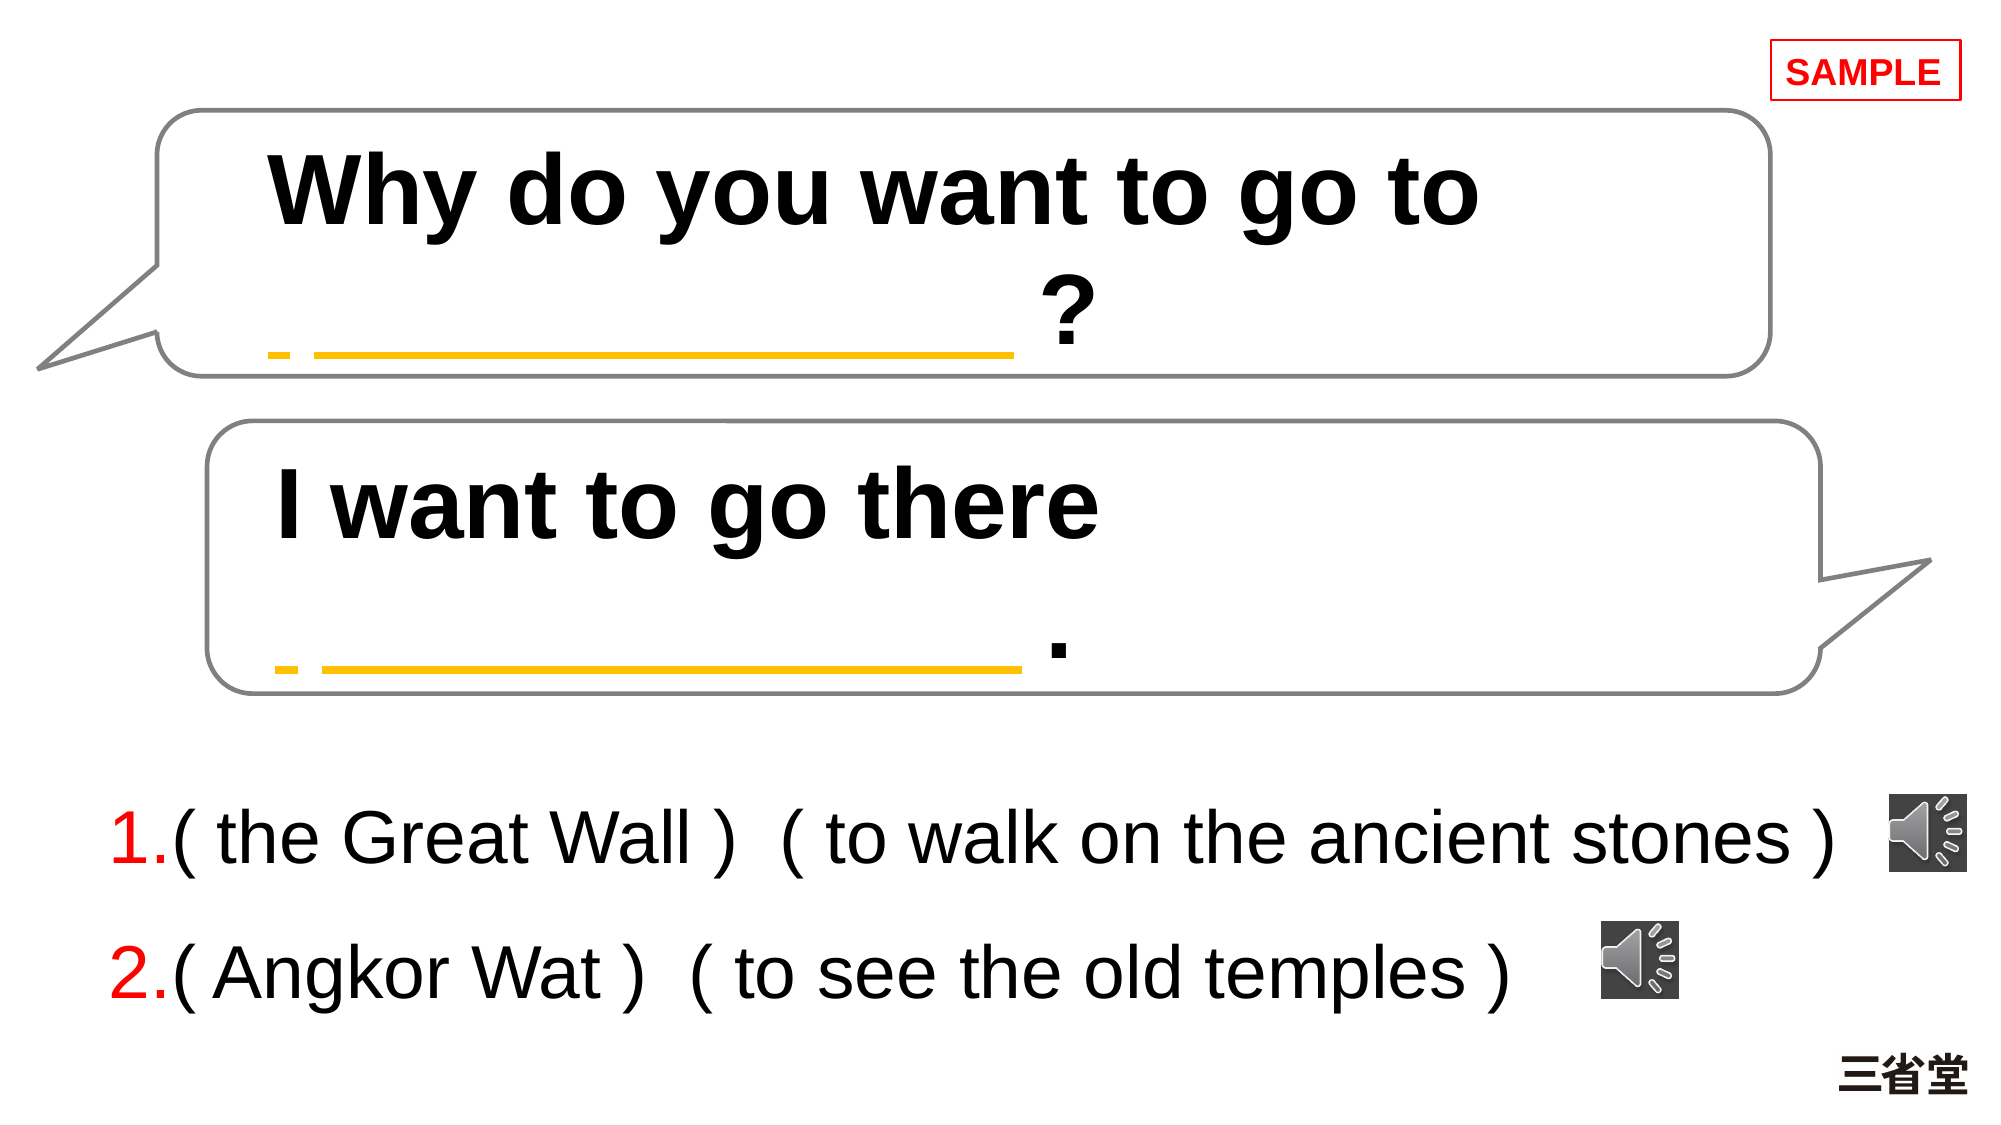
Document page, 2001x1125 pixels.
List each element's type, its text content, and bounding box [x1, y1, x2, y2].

text_box I want to go there . [275, 409, 1774, 419]
text_box [36, 109, 1772, 378]
text_box SAMPLE [1770, 40, 1961, 101]
text_box [205, 419, 1932, 695]
text_box Why do you want to go to ? [1759, 124, 1781, 365]
text_box ( the Great Wall ) ( to walk on the ancient stones ) ( Angkor Wat ) ( to see the old temples ) [93, 735, 1955, 1021]
picture [1600, 920, 1681, 1001]
picture [1837, 1051, 1969, 1096]
picture [1887, 793, 1968, 874]
